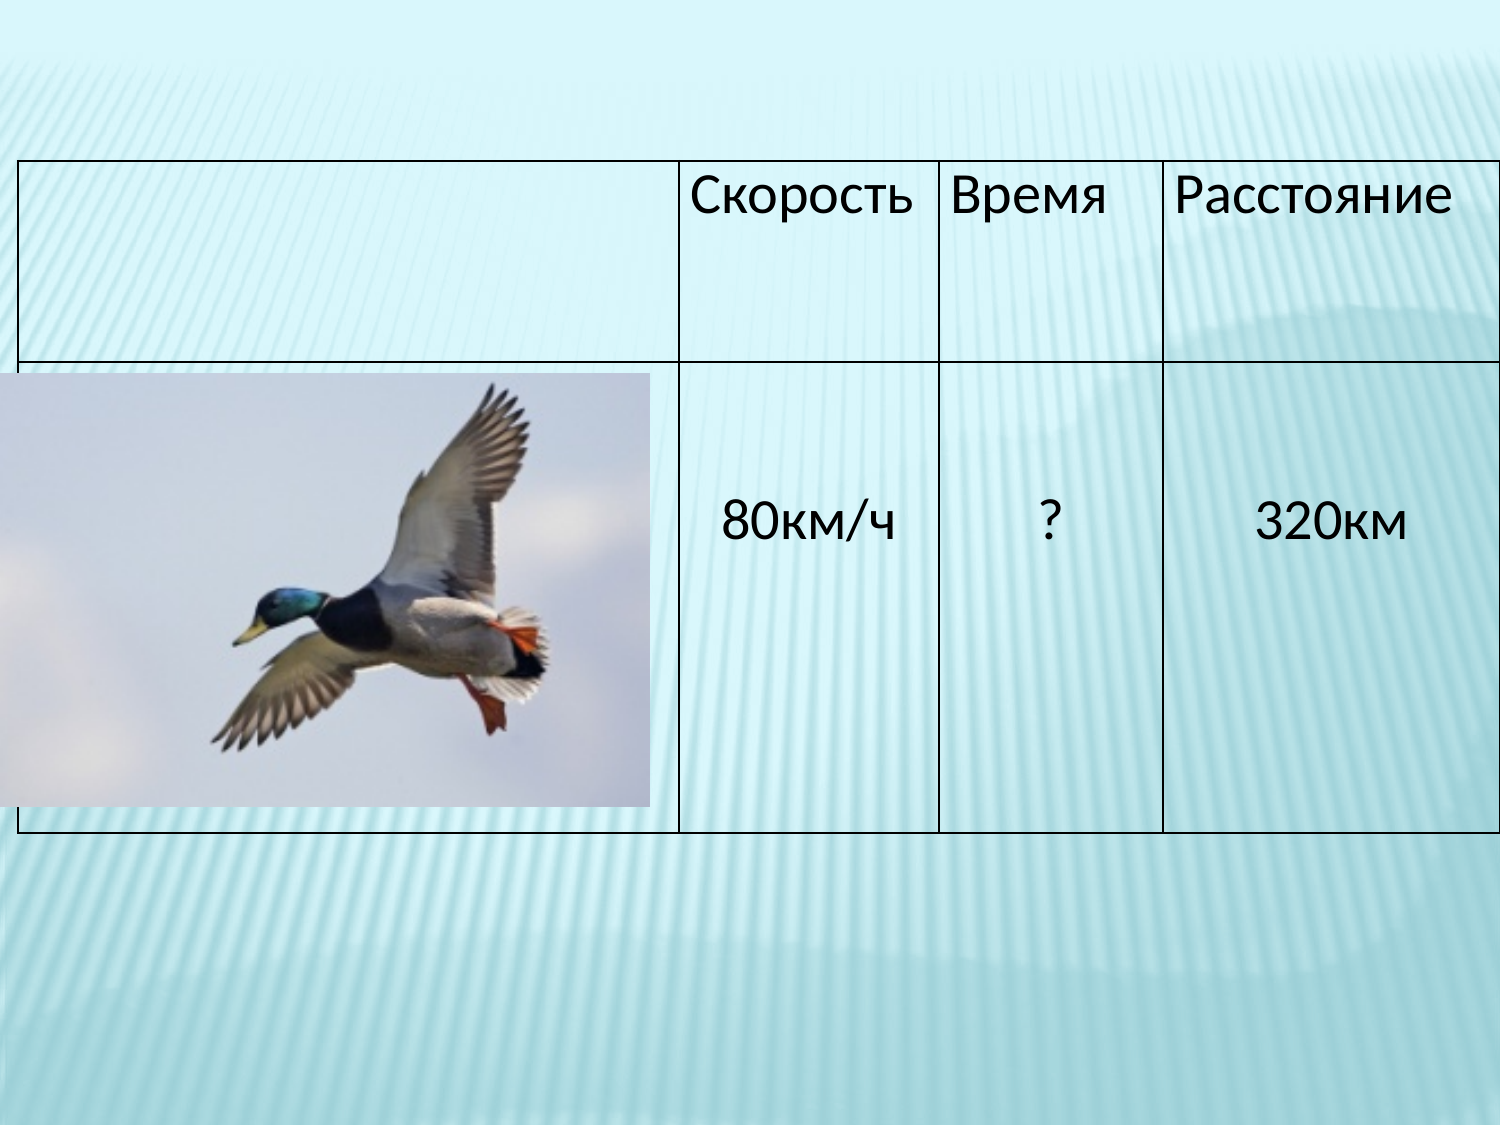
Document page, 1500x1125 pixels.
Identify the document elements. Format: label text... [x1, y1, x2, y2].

table_header Скорость [680, 162, 938, 361]
table_header Расстояние [1164, 162, 1499, 361]
table_cell 320км [1164, 363, 1499, 832]
picture [0, 373, 650, 807]
table_header Время [940, 162, 1162, 361]
table_cell 80км/ч [680, 363, 938, 832]
table_cell [19, 363, 678, 832]
table_header [19, 162, 678, 361]
table_cell ? [940, 363, 1162, 832]
